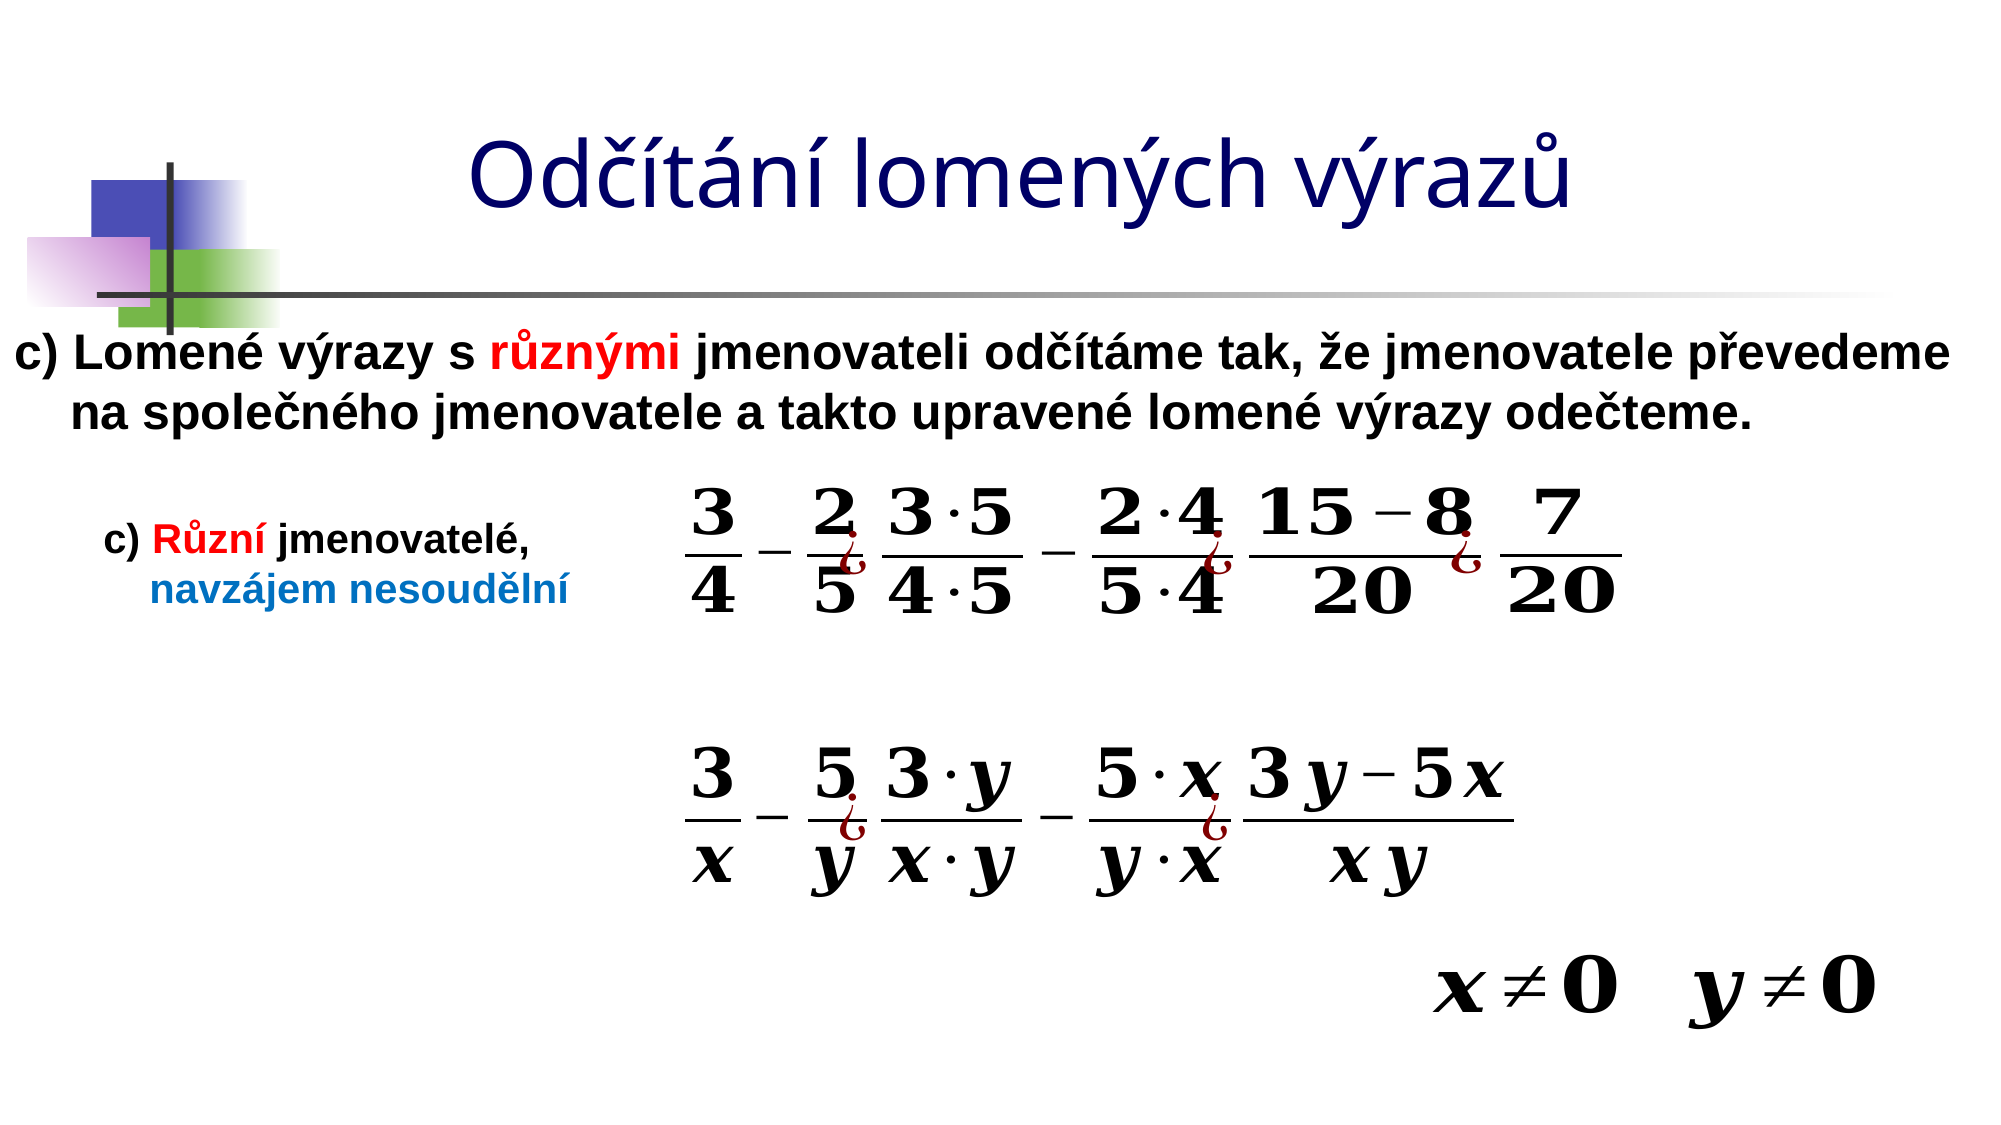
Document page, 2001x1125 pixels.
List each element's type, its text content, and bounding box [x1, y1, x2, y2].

title Odčítání lomených výrazů [416, 113, 1627, 228]
text_box c) Různí jmenovatelé, navzájem nesoudělní [88, 501, 644, 622]
text_box c) Lomené výrazy s různými jmenovateli odčítáme tak, že jmenovatele převedeme na společného jmenovatele a takto upravené lomené výrazy odečteme. [0, 314, 2000, 445]
